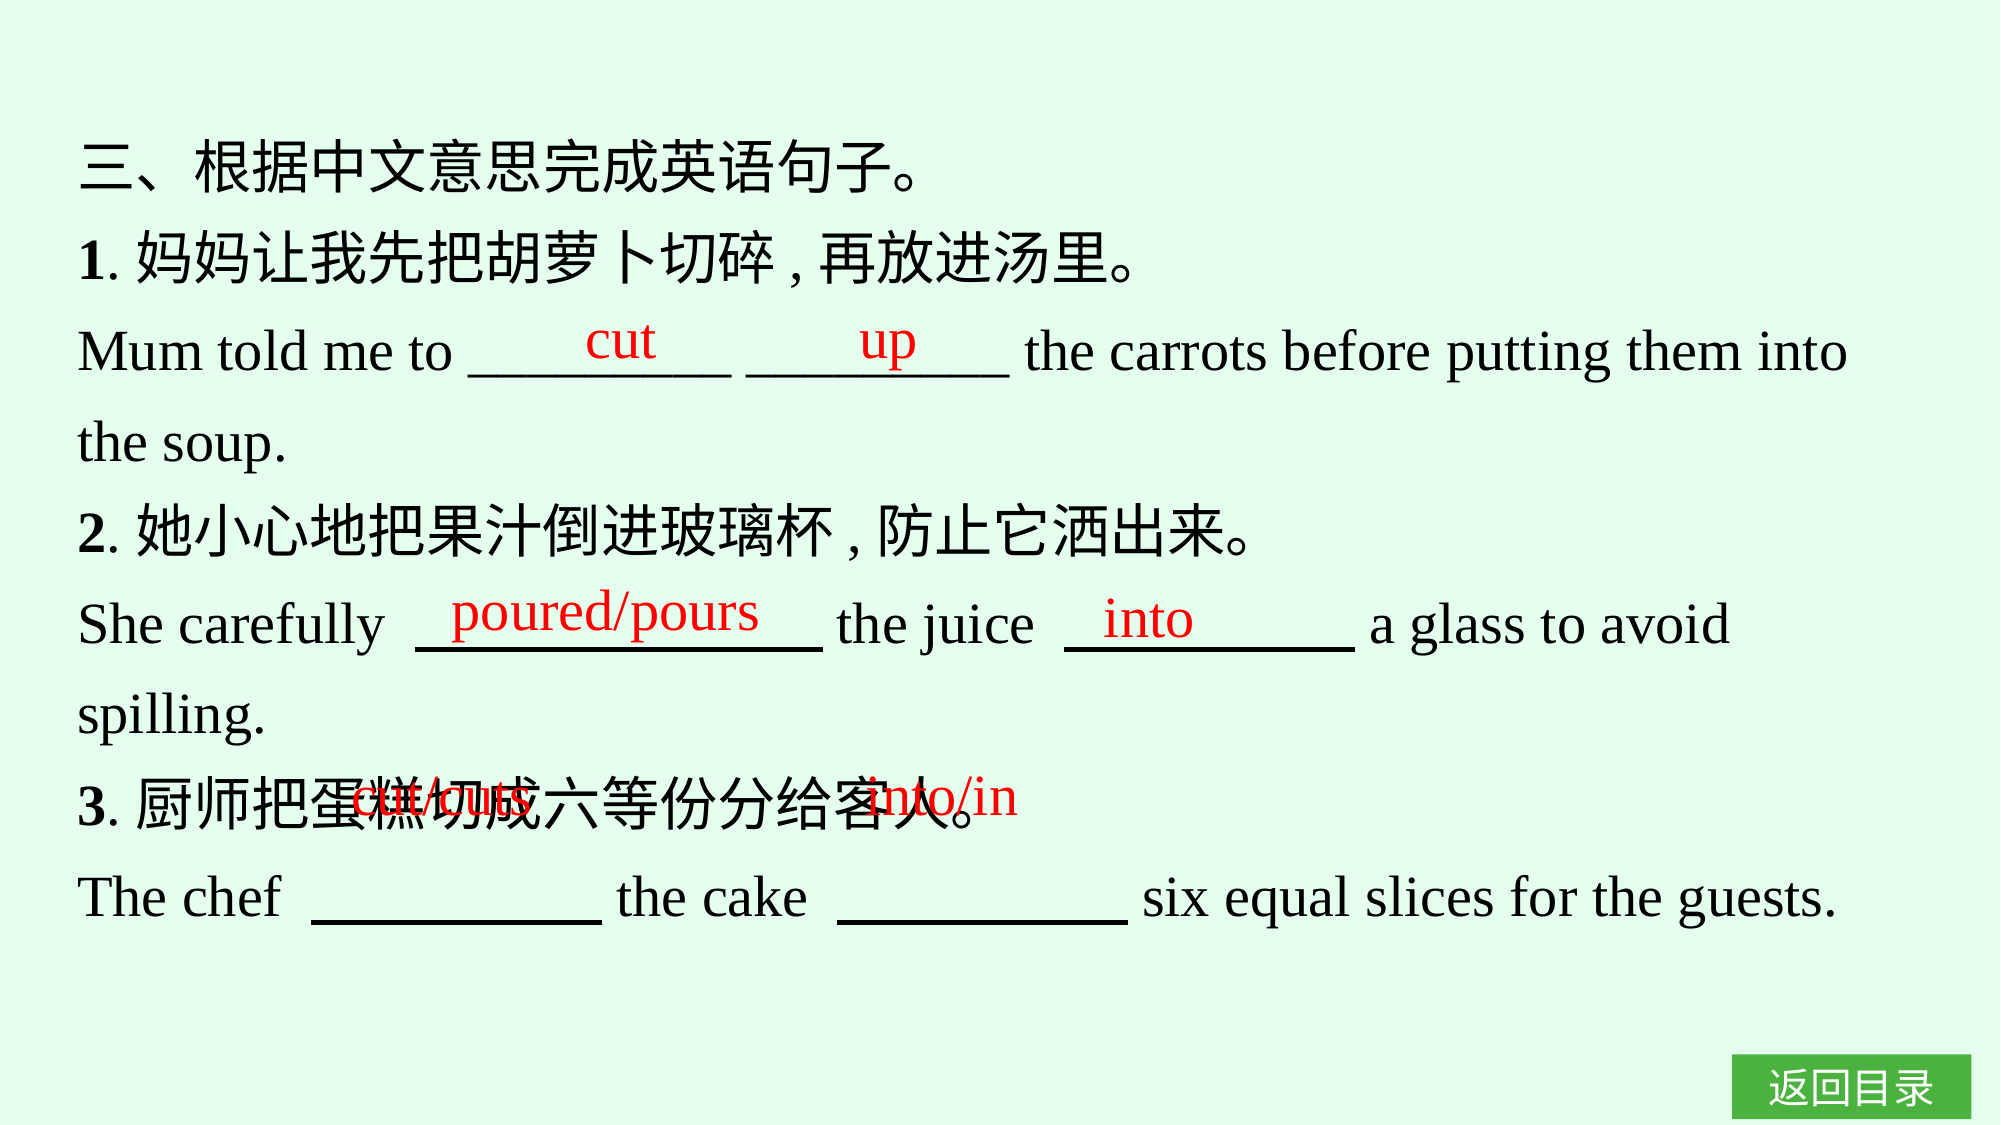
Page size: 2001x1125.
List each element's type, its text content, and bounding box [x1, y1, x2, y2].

text_box 三、根据中文意思完成英语句子。 1.妈妈让我先把胡萝卜切碎,再放进汤里。 Mum told me to _________ _________ the carrots before putting them into the soup. 2.她小心地把果汁倒进玻璃杯,防止它洒出来。 She carefully the juice a glass to avoid spilling. 3.厨师把蛋糕切成六等份分给客人。 The chef the cake six equal slices for the guests. [62, 101, 1938, 935]
text_box cut/cuts into/in [336, 735, 1034, 835]
text_box cut up [570, 279, 934, 378]
text_box poured/pours [436, 550, 776, 650]
text_box into [1089, 557, 1210, 656]
